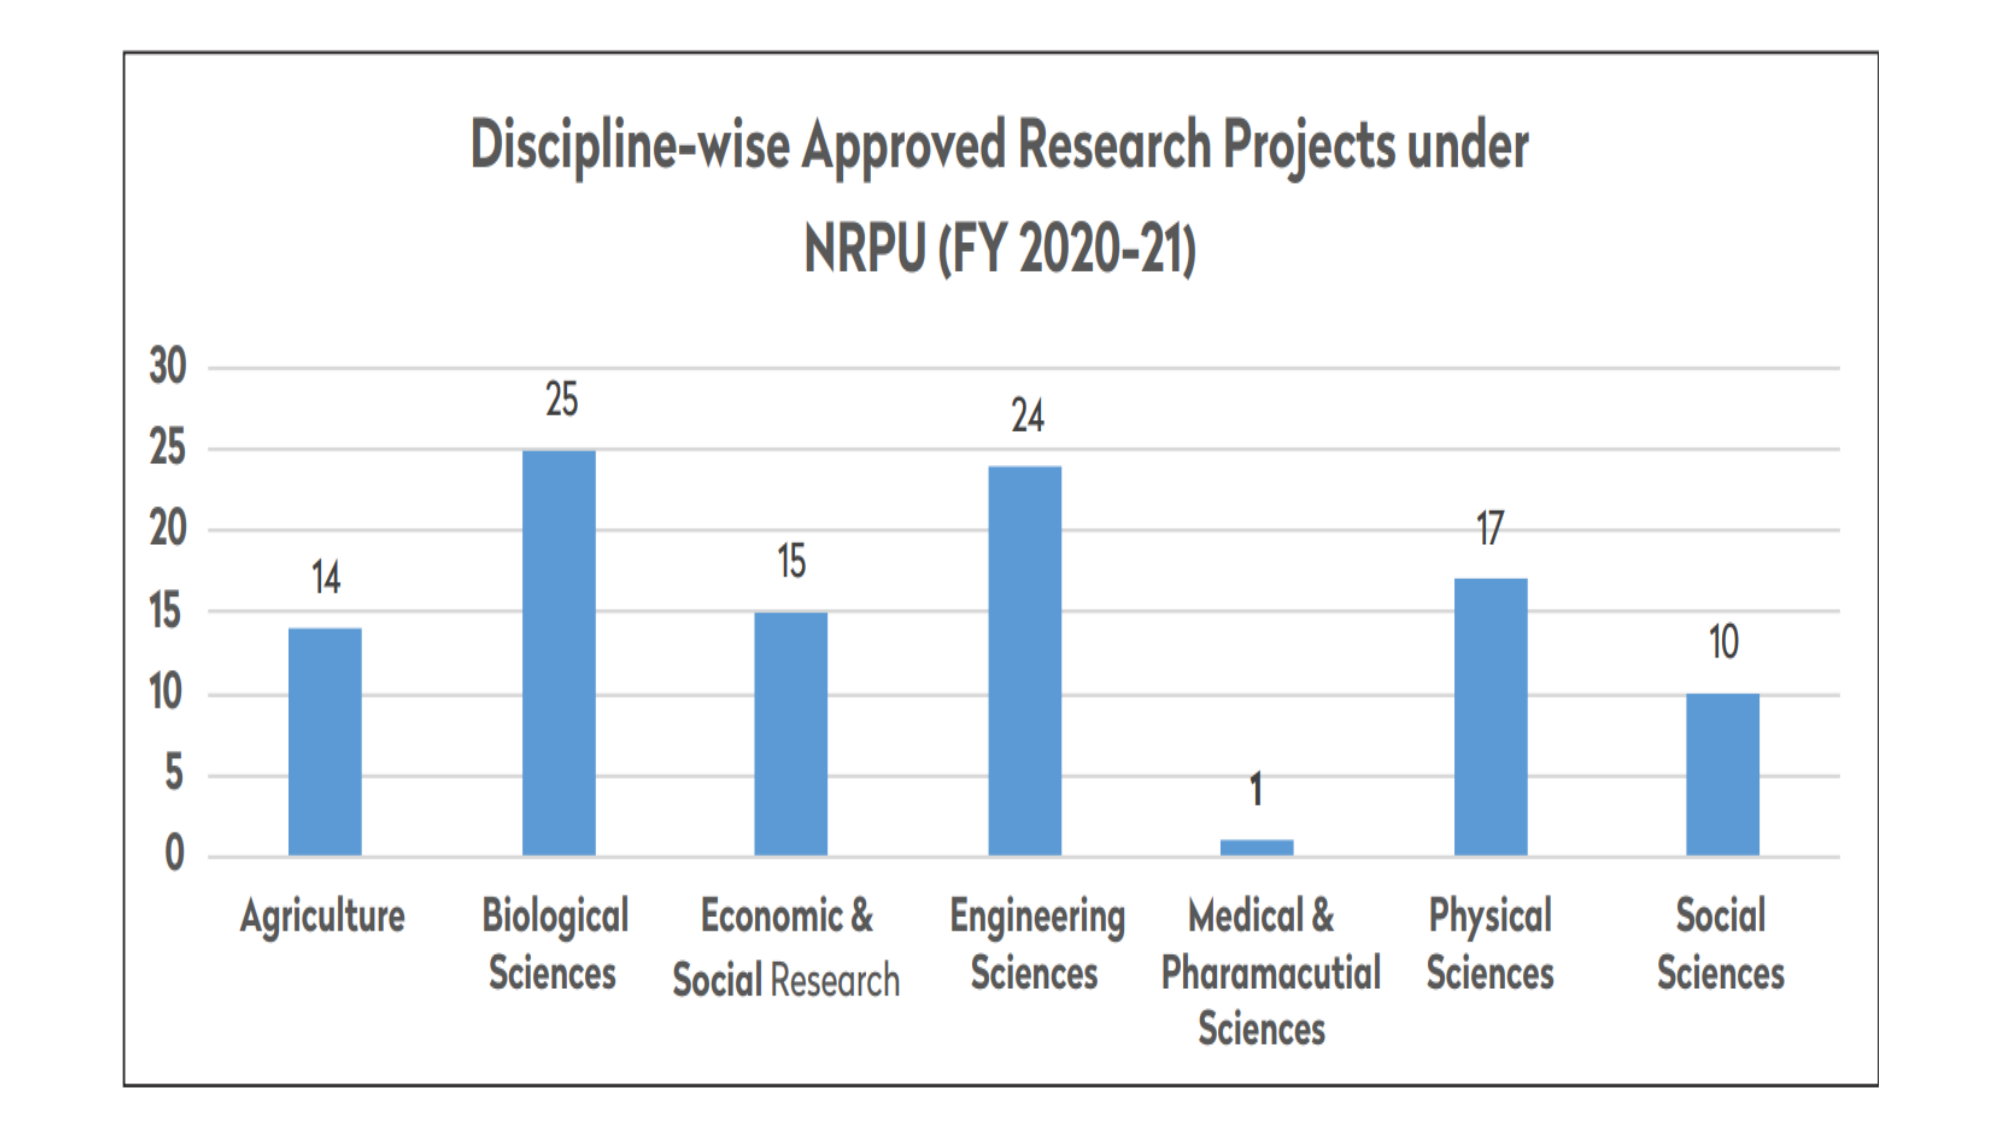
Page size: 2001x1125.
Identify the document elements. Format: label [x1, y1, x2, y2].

picture [115, 29, 1885, 1104]
